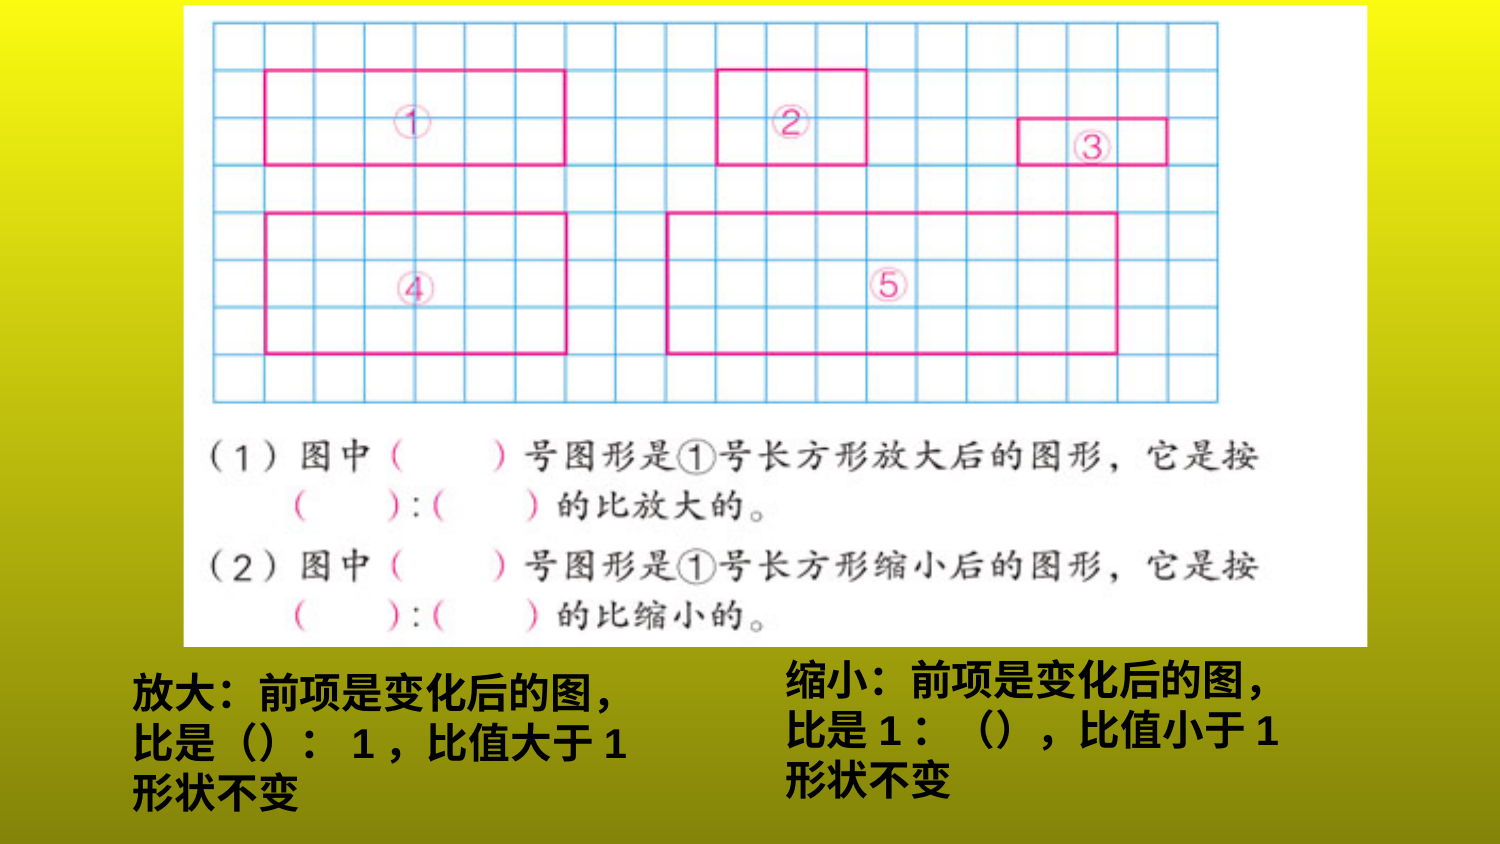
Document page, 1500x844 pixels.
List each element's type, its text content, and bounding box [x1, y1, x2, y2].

text_box 缩小：前项是变化后的图，比是1：（），比值小于1 形状不变 [770, 647, 1339, 844]
text_box 放大：前项是变化后的图，比是（）：1，比值大于1 形状不变 [118, 659, 687, 825]
picture [183, 4, 1368, 647]
